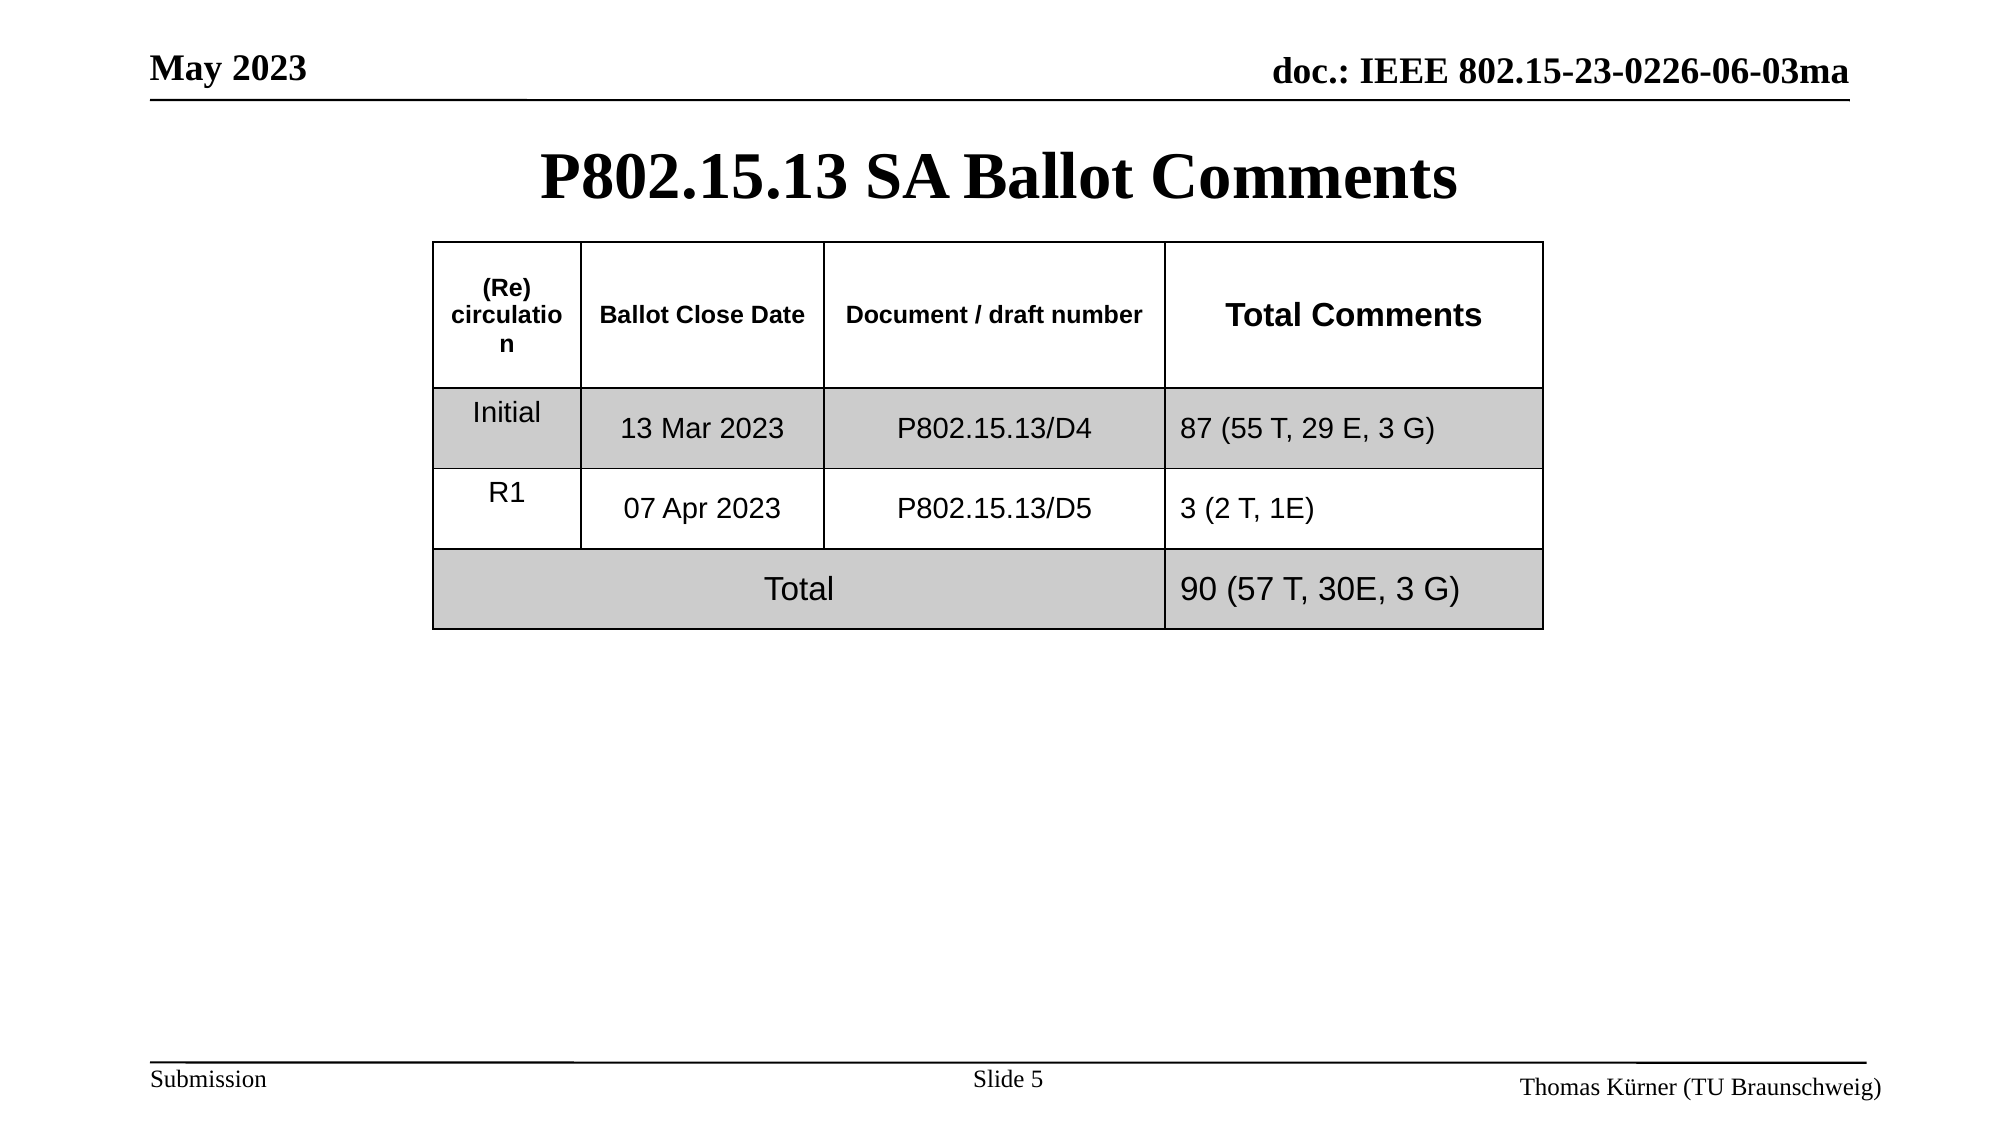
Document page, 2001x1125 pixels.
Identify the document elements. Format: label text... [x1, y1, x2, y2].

slide_number Slide 5 [950, 1061, 1067, 1123]
table_header Document / draft number [825, 243, 1164, 387]
title P802.15.13 SA Ballot Comments [0, 112, 2000, 232]
table_cell 90 (57 T, 30E, 3 G) [1166, 550, 1542, 628]
table_cell 87 (55 T, 29 E, 3 G) [1166, 389, 1542, 468]
table_cell Initial [434, 389, 580, 468]
table_cell 07 Apr 2023 [582, 469, 823, 548]
table_cell 3 (2 T, 1E) [1166, 469, 1542, 548]
table_cell P802.15.13/D4 [825, 389, 1164, 468]
table_header (Re) circulation [434, 243, 580, 387]
table_cell P802.15.13/D5 [825, 469, 1164, 548]
table_header Total Comments [1166, 243, 1542, 387]
table_cell 13 Mar 2023 [582, 389, 823, 468]
table_header Ballot Close Date [582, 243, 823, 387]
table_cell R1 [434, 469, 580, 548]
table_cell Total [434, 550, 1164, 628]
